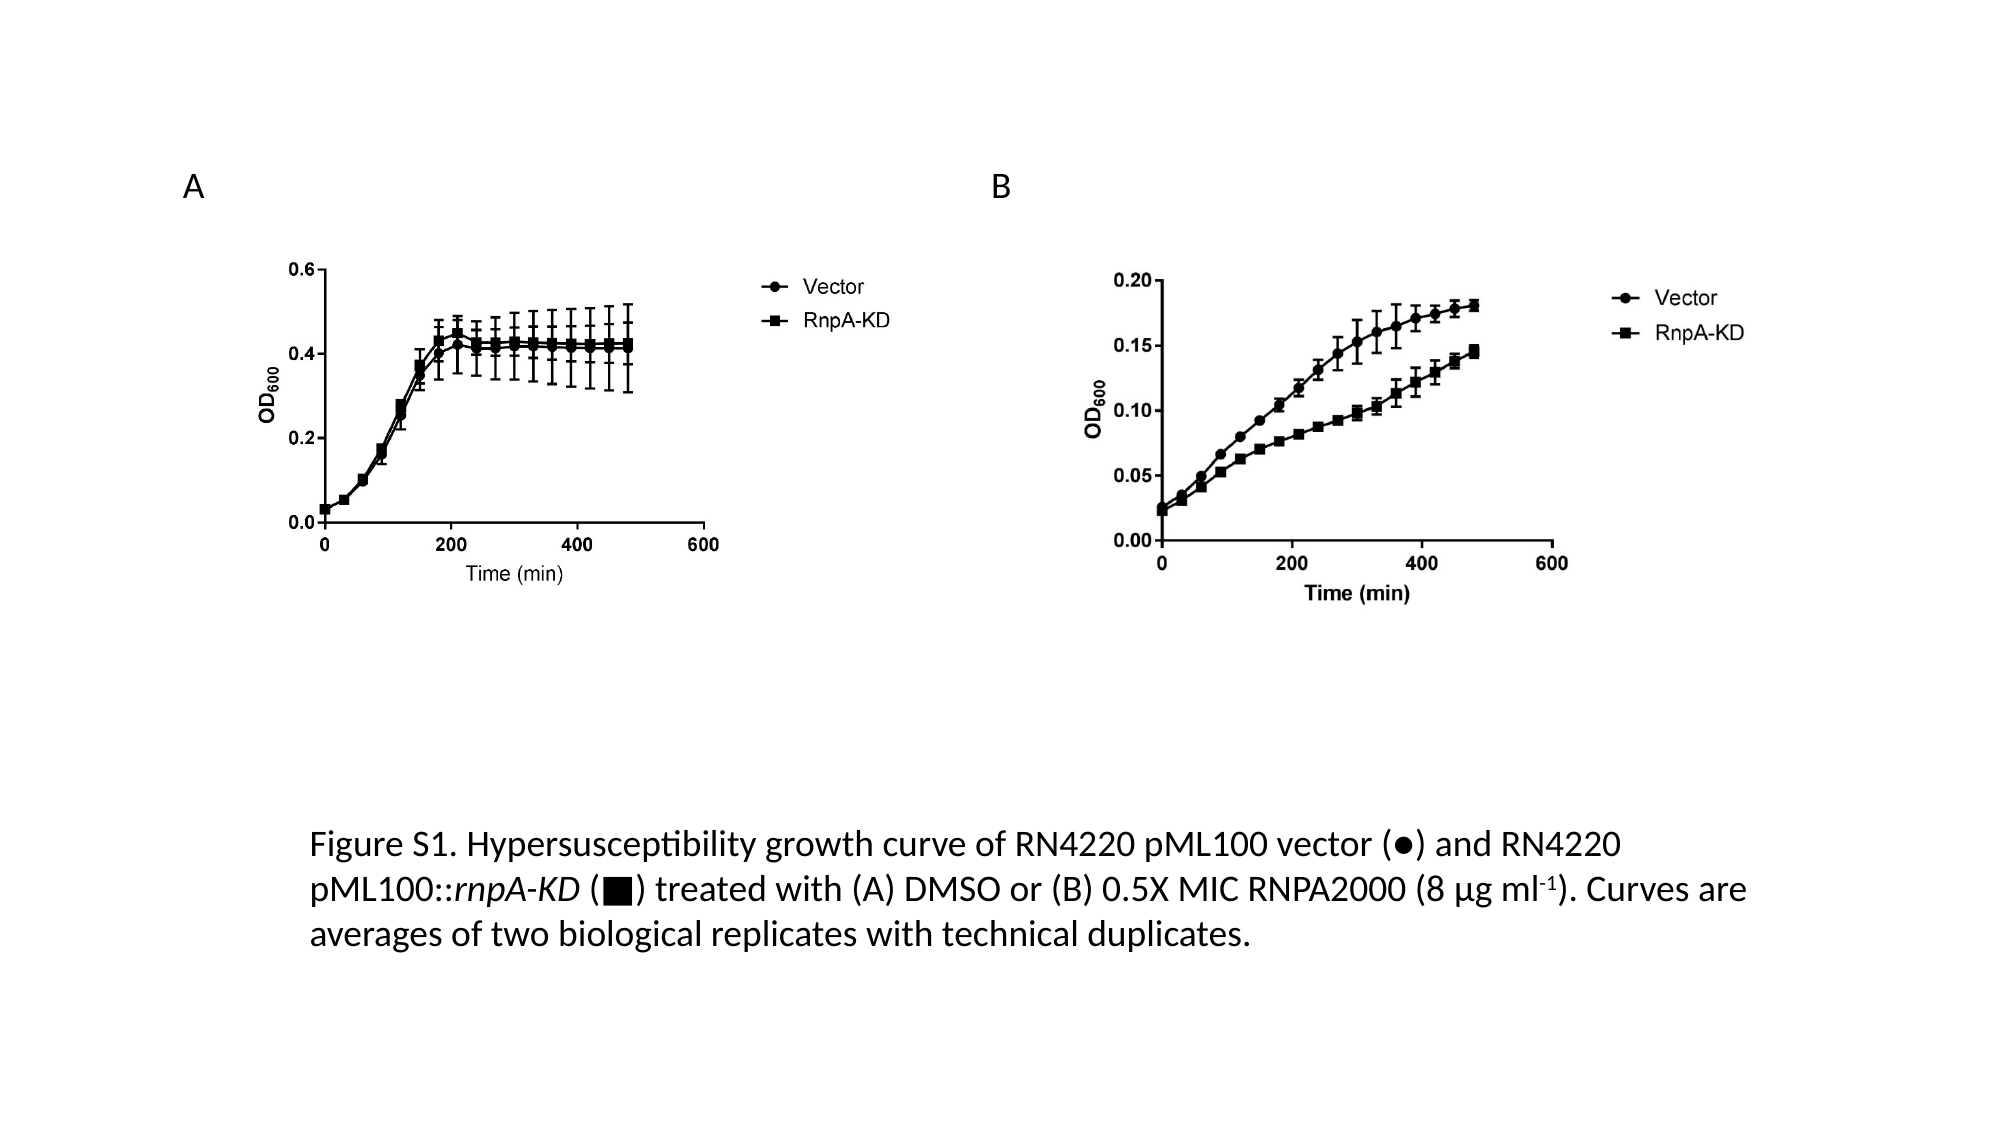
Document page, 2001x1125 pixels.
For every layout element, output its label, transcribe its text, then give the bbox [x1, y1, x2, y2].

text_box Figure S1. Hypersusceptibility growth curve of RN4220 pML100 vector (●) and RN4220 pML100::rnpA-KD (■) treated with (A) DMSO or (B) 0.5X MIC RNPA2000 (8 μg ml-1). Curves are averages of two biological replicates with technical duplicates. [294, 811, 1804, 962]
picture [1048, 261, 1776, 637]
text_box A [168, 153, 220, 214]
picture [223, 221, 921, 616]
text_box B [976, 153, 1027, 214]
